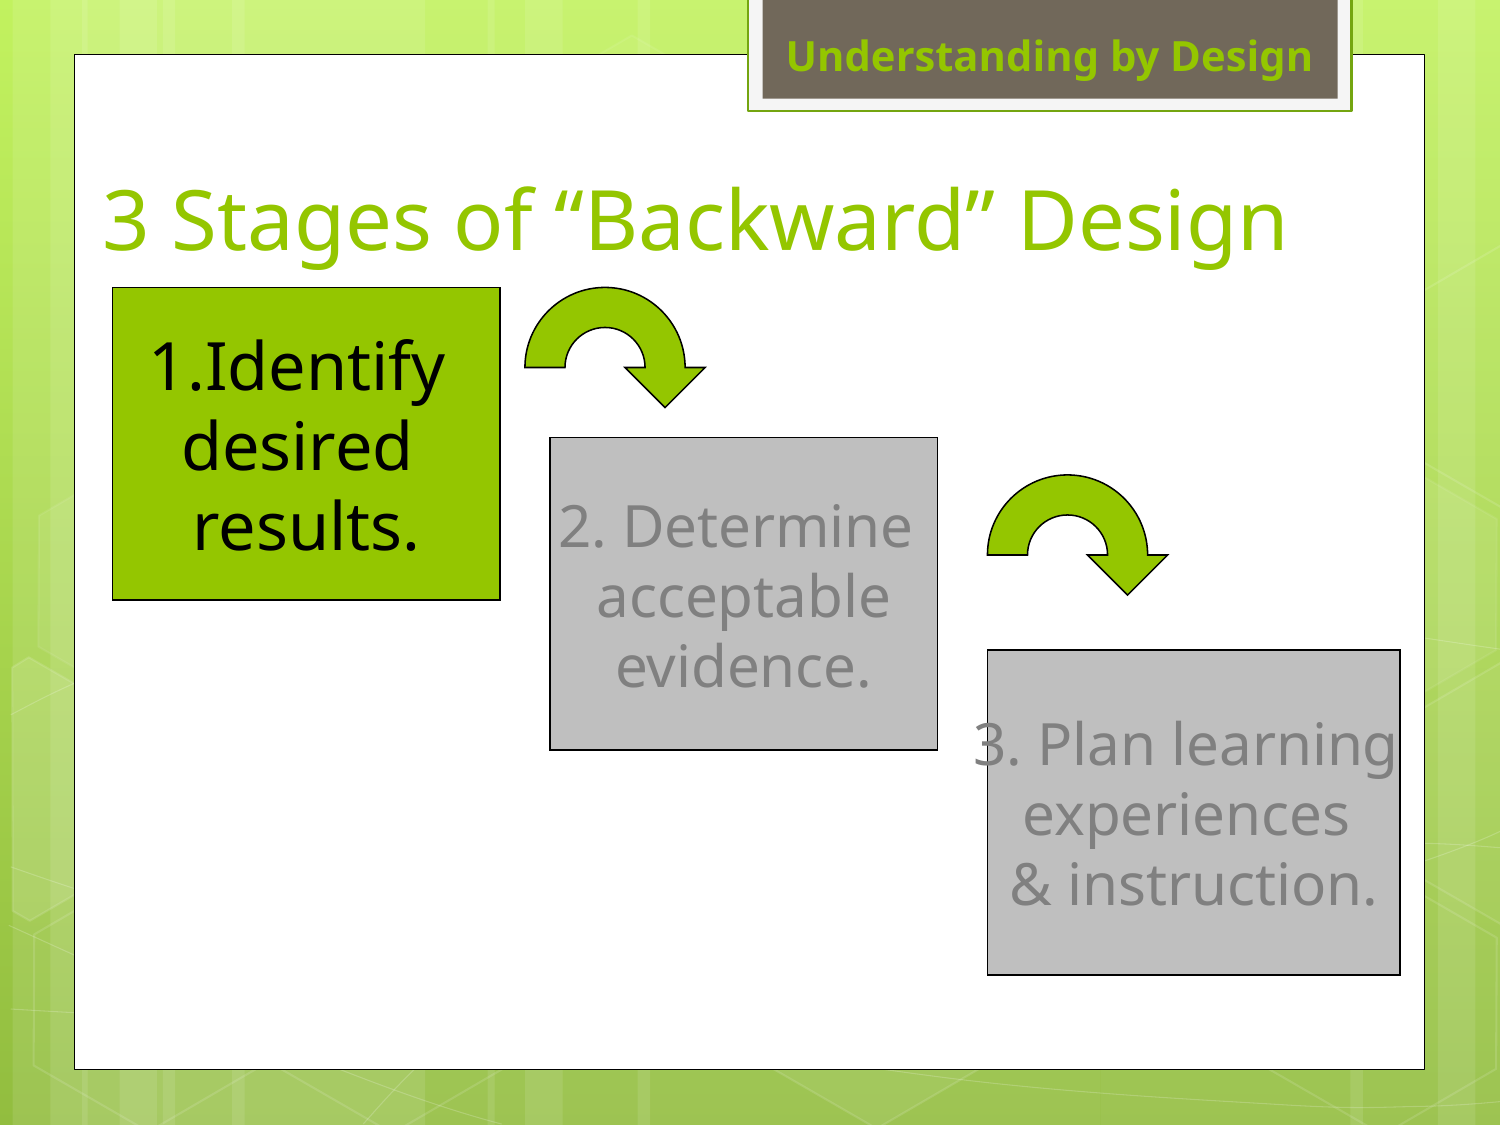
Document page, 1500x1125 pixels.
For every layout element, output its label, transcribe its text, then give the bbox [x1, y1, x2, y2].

text_box 2. Determine acceptable evidence. [549, 437, 938, 750]
text_box [987, 474, 1168, 596]
title 3 Stages of “Backward” Design [87, 137, 1463, 275]
text_box [524, 287, 706, 408]
text_box 3. Plan learning experiences & instruction. [987, 650, 1400, 975]
text_box Identify desired results. [112, 287, 500, 600]
